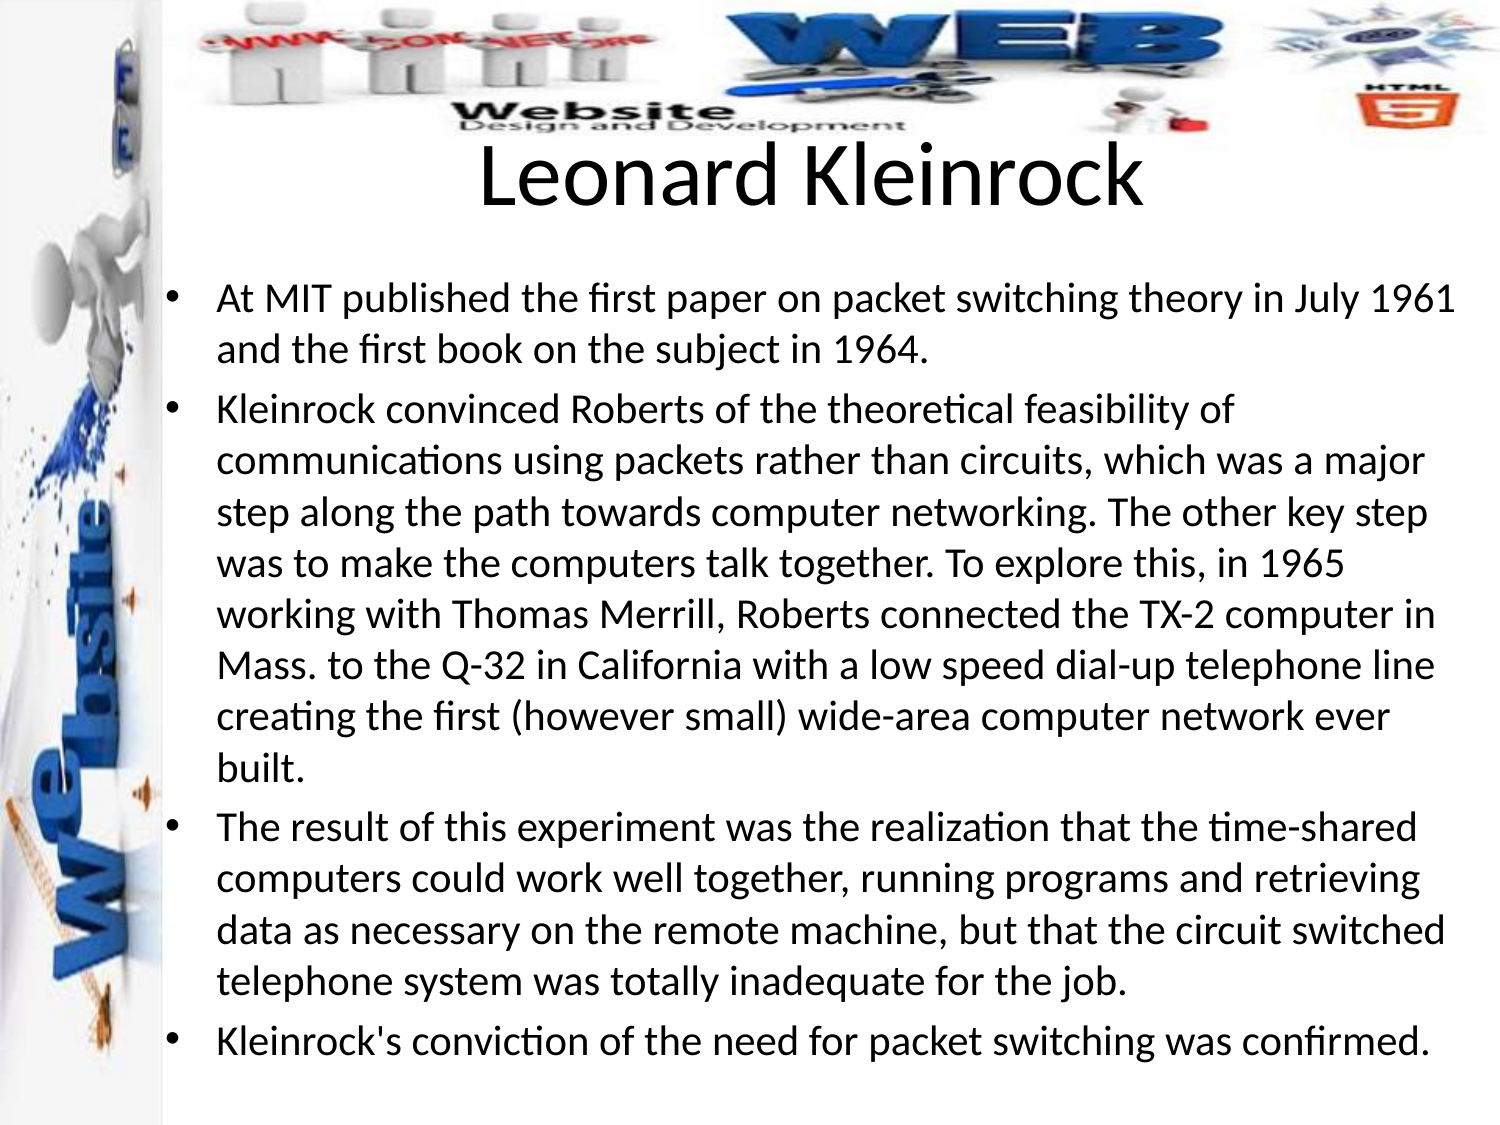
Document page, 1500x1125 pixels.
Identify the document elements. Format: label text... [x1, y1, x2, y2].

title Leonard Kleinrock [147, 75, 1498, 263]
picture [0, 0, 1500, 1125]
list At MIT published the first paper on packet switching theory in July 1961 and the first book on the subject in 1964. Kleinrock convinced Roberts of the theoretical feasibility of communications using packets rather than circuits, which was a major step along the path towards computer networking. The other key step was to make the computers talk together. To explore this, in 1965 working with Thomas Merrill, Roberts connected the TX-2 computer in Mass. to the Q-32 in California with a low speed dial-up telephone line creating the first (however small) wide-area computer network ever built. The result of this experiment was the realization that the time-shared computers could work well together, running programs and retrieving data as necessary on the remote machine, but that the circuit switched telephone system was totally inadequate for the job. Kleinrock's conviction of the need for packet switching was confirmed. [150, 262, 1500, 1088]
